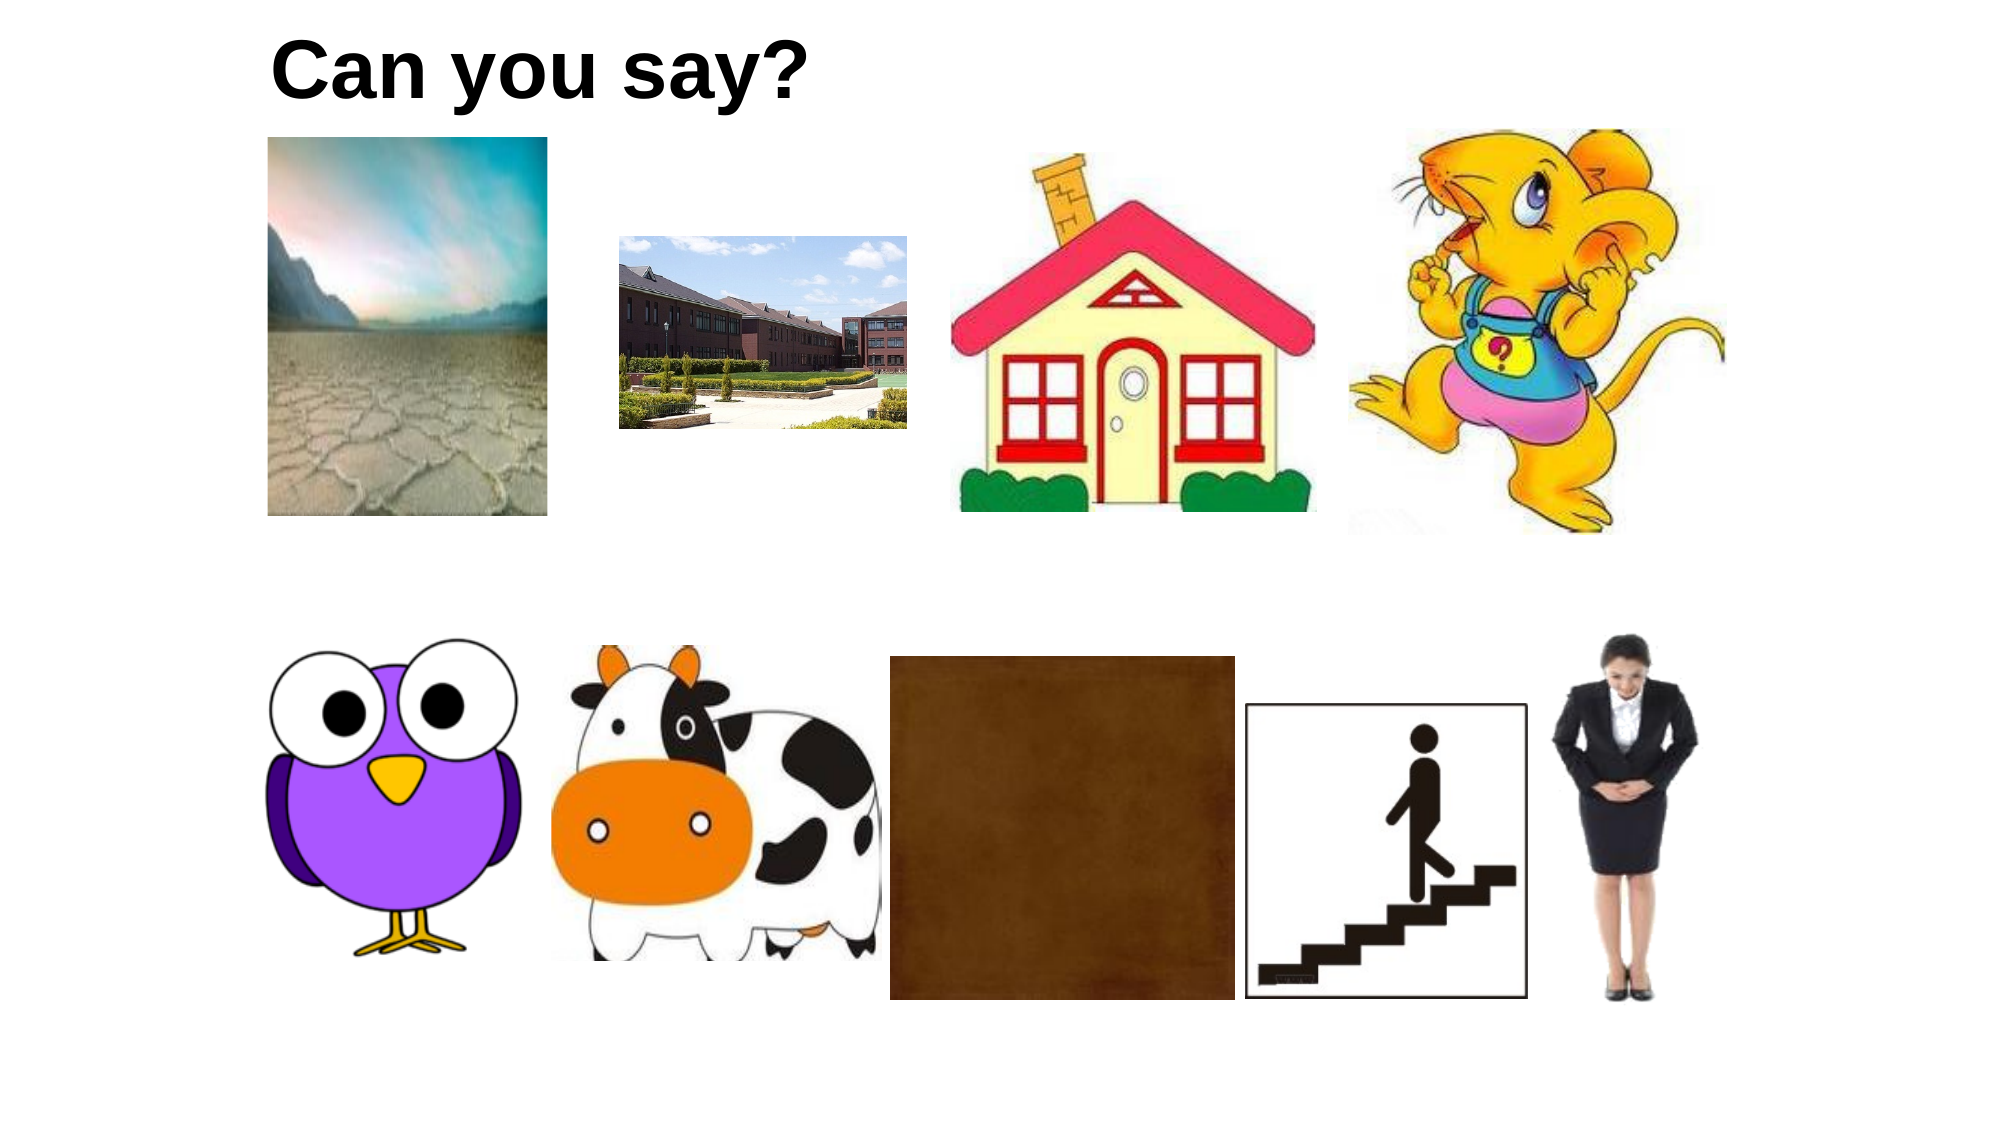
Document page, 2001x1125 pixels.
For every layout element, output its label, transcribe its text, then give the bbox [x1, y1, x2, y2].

picture [618, 236, 907, 429]
picture [950, 152, 1317, 512]
picture [238, 633, 546, 967]
picture [890, 656, 1235, 1001]
picture [1245, 703, 1528, 999]
picture [551, 645, 882, 961]
picture [267, 137, 548, 516]
text_box Can you say? [256, 7, 894, 123]
picture [1539, 621, 1727, 1013]
picture [1348, 128, 1727, 535]
